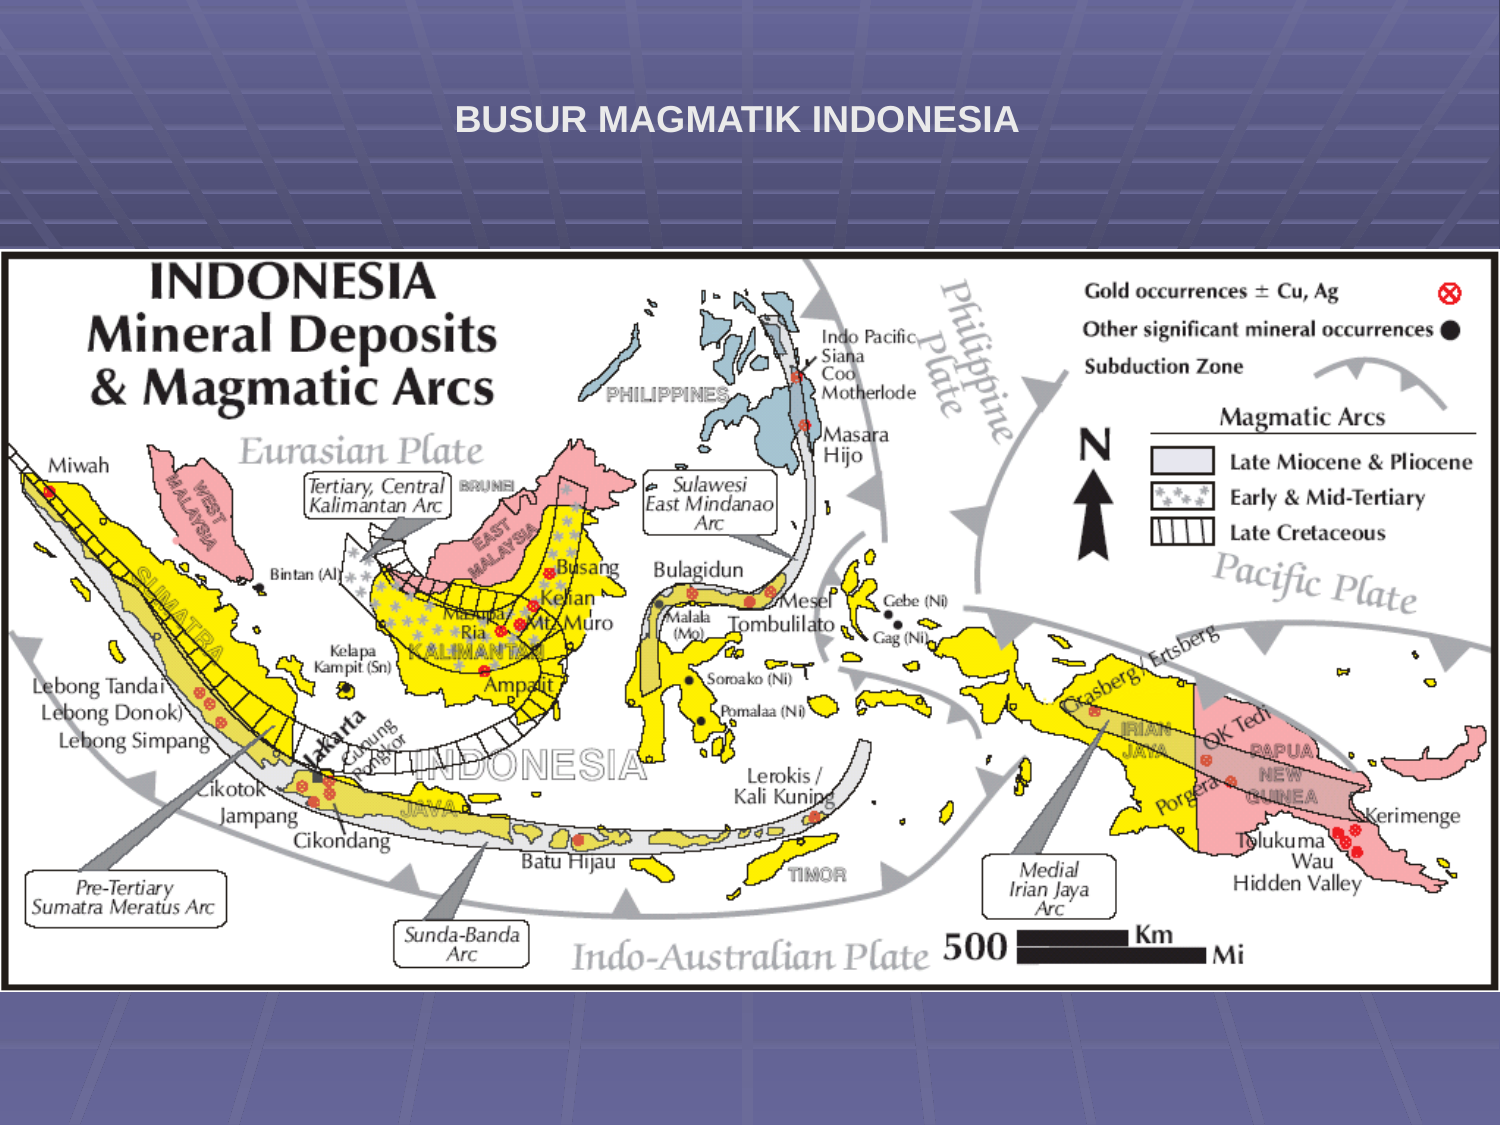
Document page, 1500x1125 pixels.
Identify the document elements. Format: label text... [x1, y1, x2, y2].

text_box BUSUR MAGMATIK INDONESIA [262, 87, 1213, 148]
picture [0, 249, 1500, 992]
